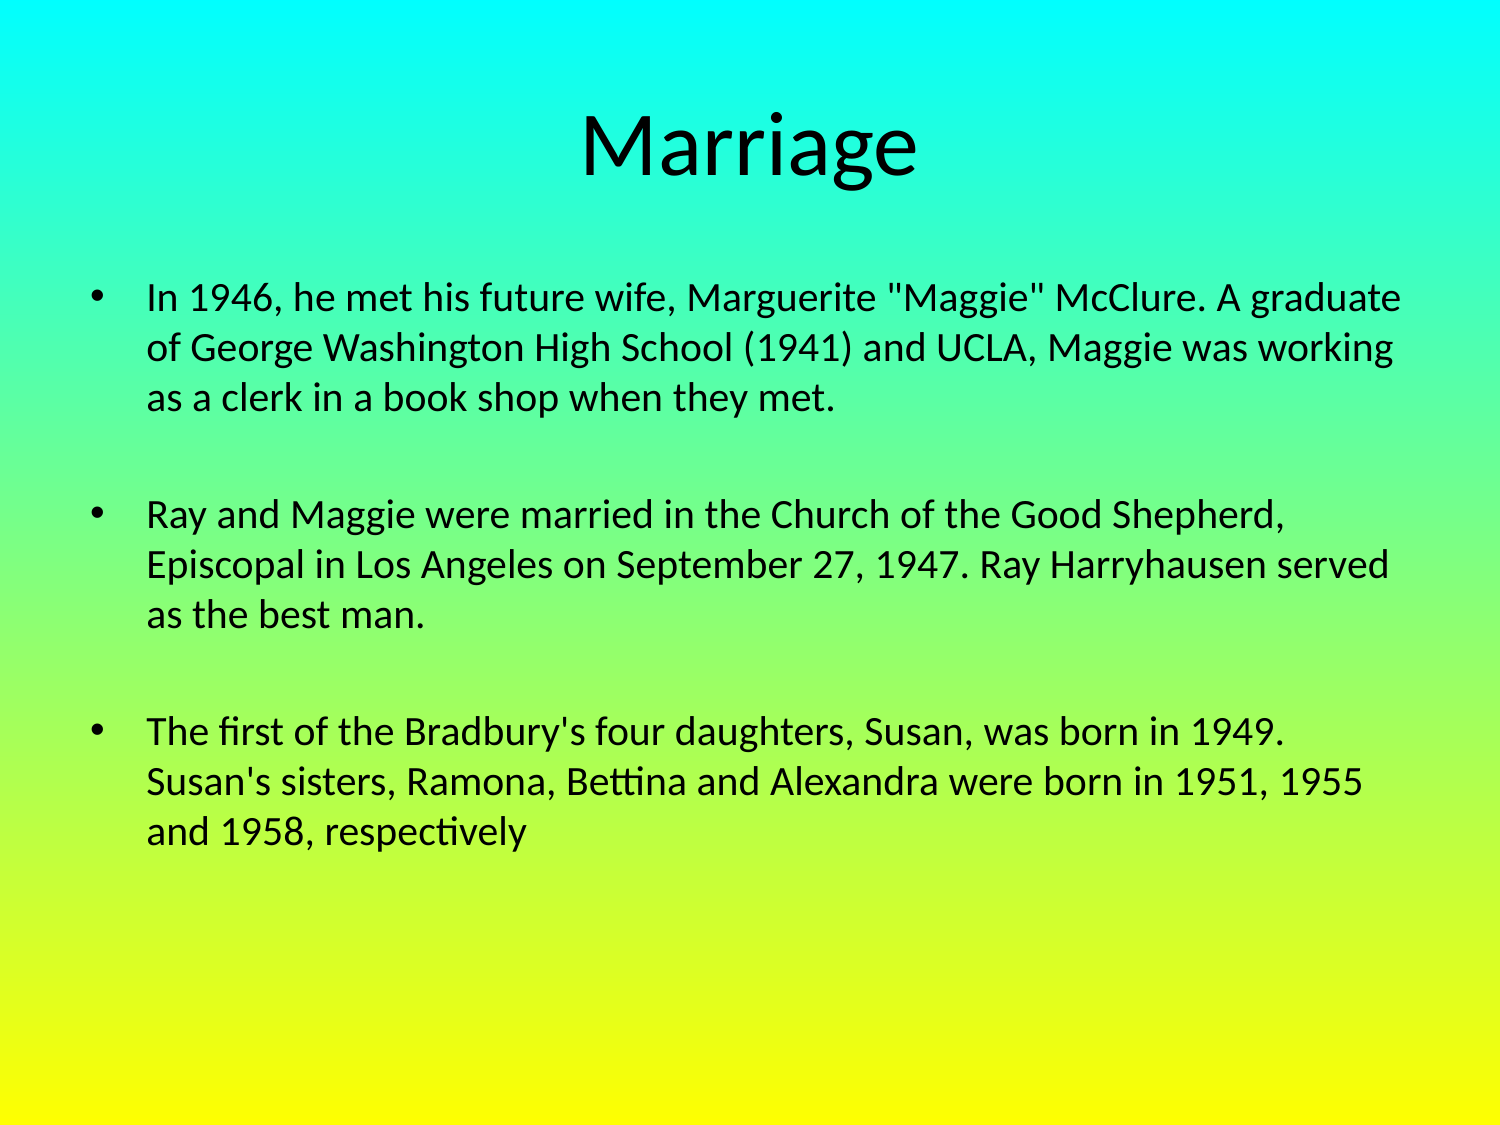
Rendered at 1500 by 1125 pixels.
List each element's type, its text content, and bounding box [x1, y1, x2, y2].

list In 1946, he met his future wife, Marguerite "Maggie" McClure. A graduate of George Washington High School (1941) and UCLA, Maggie was working as a clerk in a book shop when they met. Ray and Maggie were married in the Church of the Good Shepherd, Episcopal in Los Angeles on September 27, 1947. Ray Harryhausen served as the best man. The first of the Bradbury's four daughters, Susan, was born in 1949. Susan's sisters, Ramona, Bettina and Alexandra were born in 1951, 1955 and 1958, respectively [75, 262, 1425, 1005]
title Marriage [75, 45, 1425, 233]
